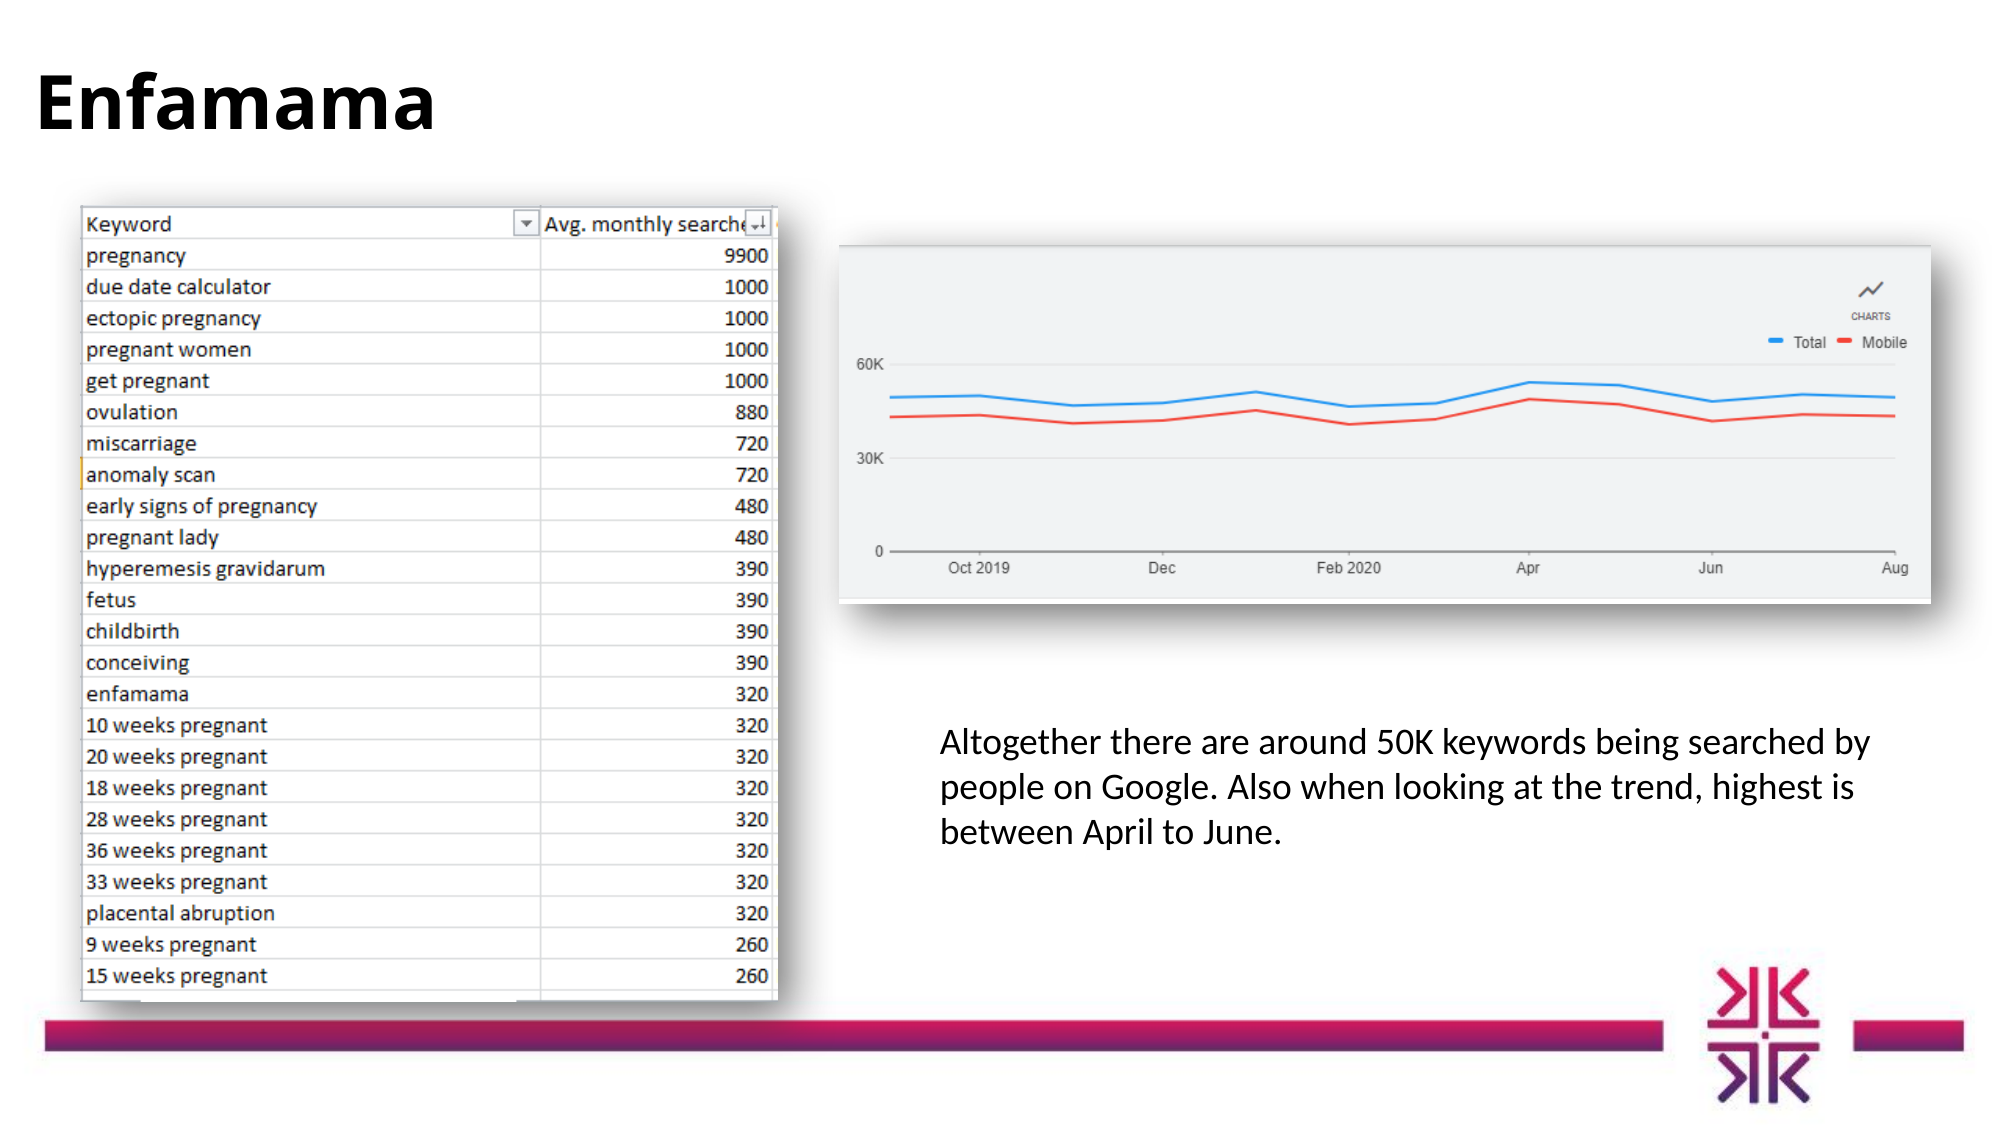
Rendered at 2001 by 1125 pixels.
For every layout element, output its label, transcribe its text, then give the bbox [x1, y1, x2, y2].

text_box Enfamama [19, 0, 1745, 215]
picture [0, 0, 2000, 1125]
text_box Altogether there are around 50K keywords being searched by people on Google. Also when looking at the trend, highest is between April to June. [925, 709, 1900, 859]
